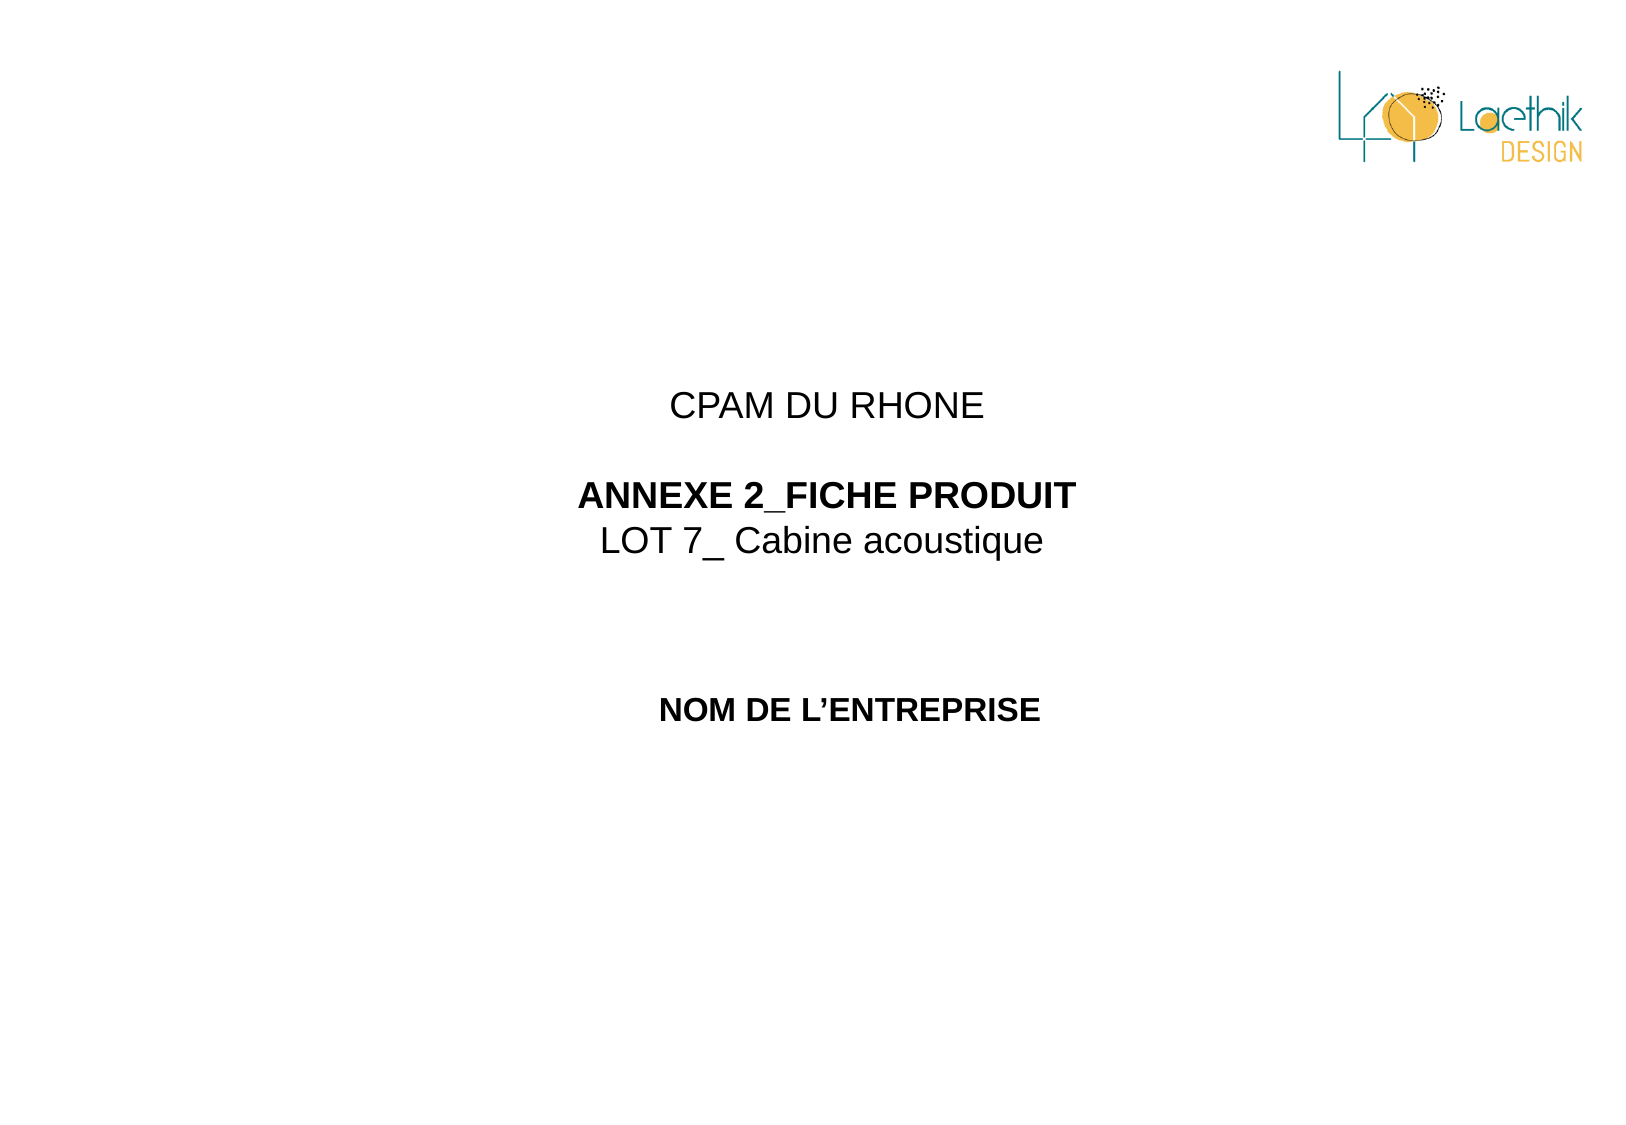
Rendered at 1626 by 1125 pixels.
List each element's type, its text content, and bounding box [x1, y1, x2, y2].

picture [1320, 51, 1600, 179]
text_box CPAM DU RHONE ANNEXE 2_FICHE PRODUIT LOT 7_ Cabine acoustique [53, 336, 1601, 607]
text_box NOM DE L’ENTREPRISE [658, 680, 1451, 763]
